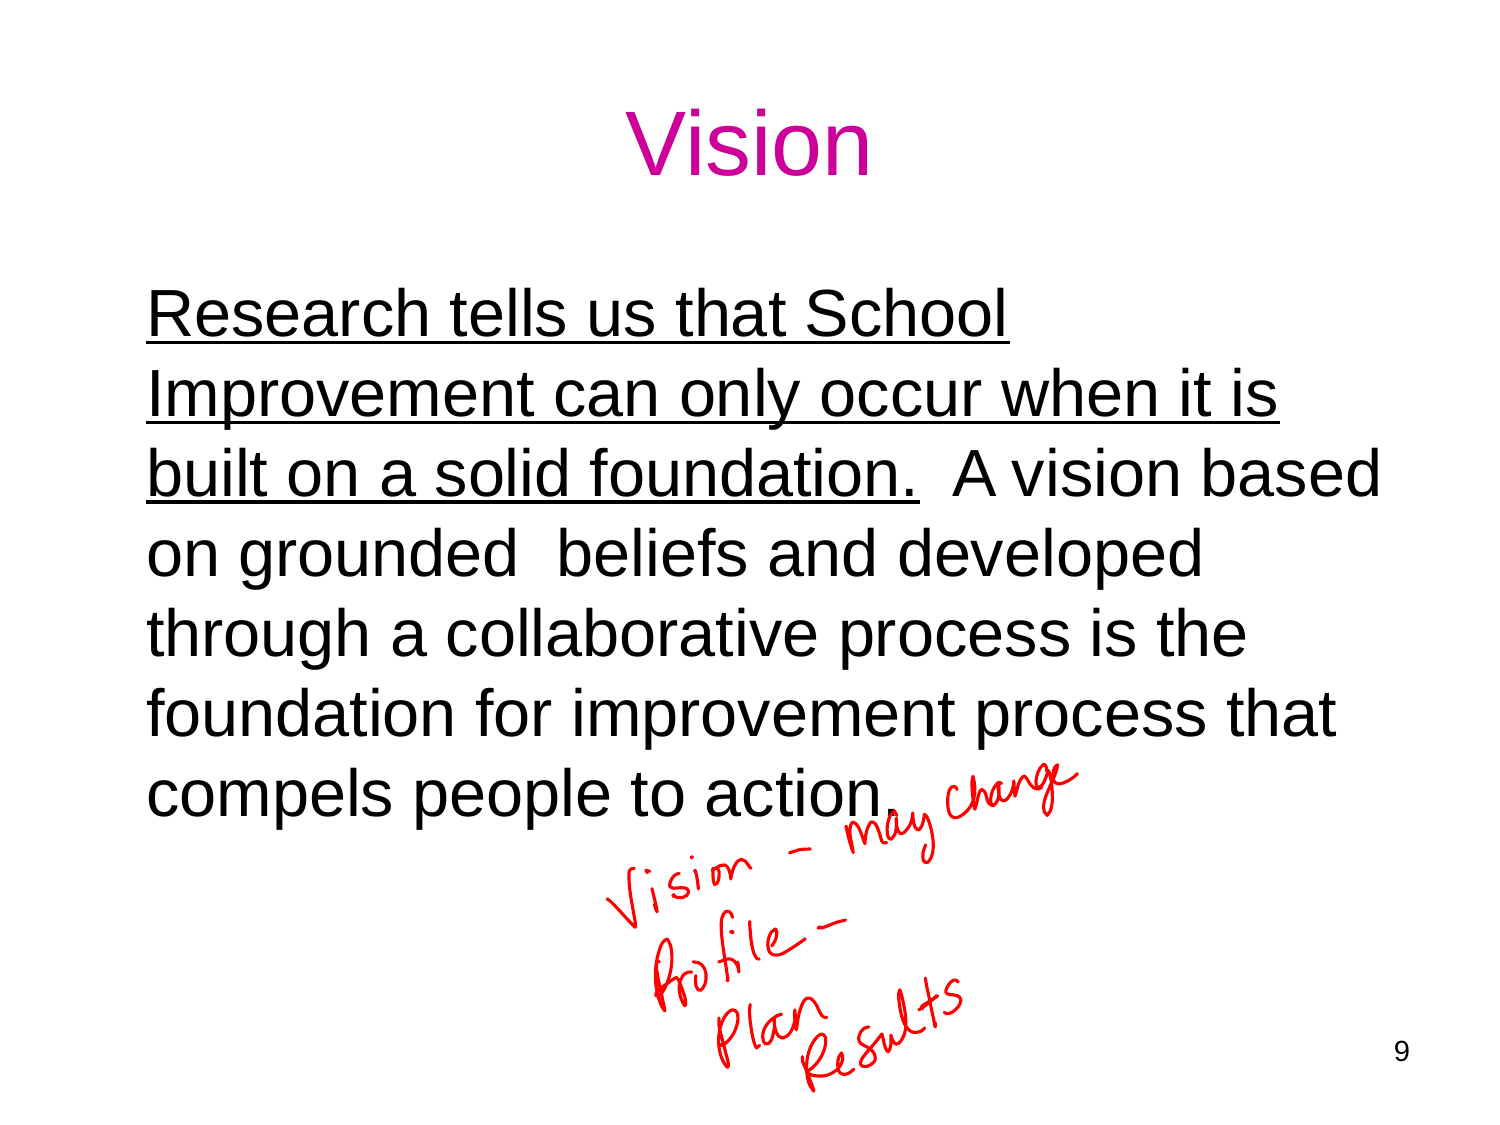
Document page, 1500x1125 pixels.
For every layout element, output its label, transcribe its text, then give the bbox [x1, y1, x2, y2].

slide_number 9 [1074, 1024, 1426, 1103]
title Vision [74, 44, 1426, 233]
list Research tells us that School Improvement can only occur when it is built on a solid foundation. A vision based on grounded beliefs and developed through a collaborative process is the foundation for improvement process that compels people to action. [74, 262, 1426, 1006]
